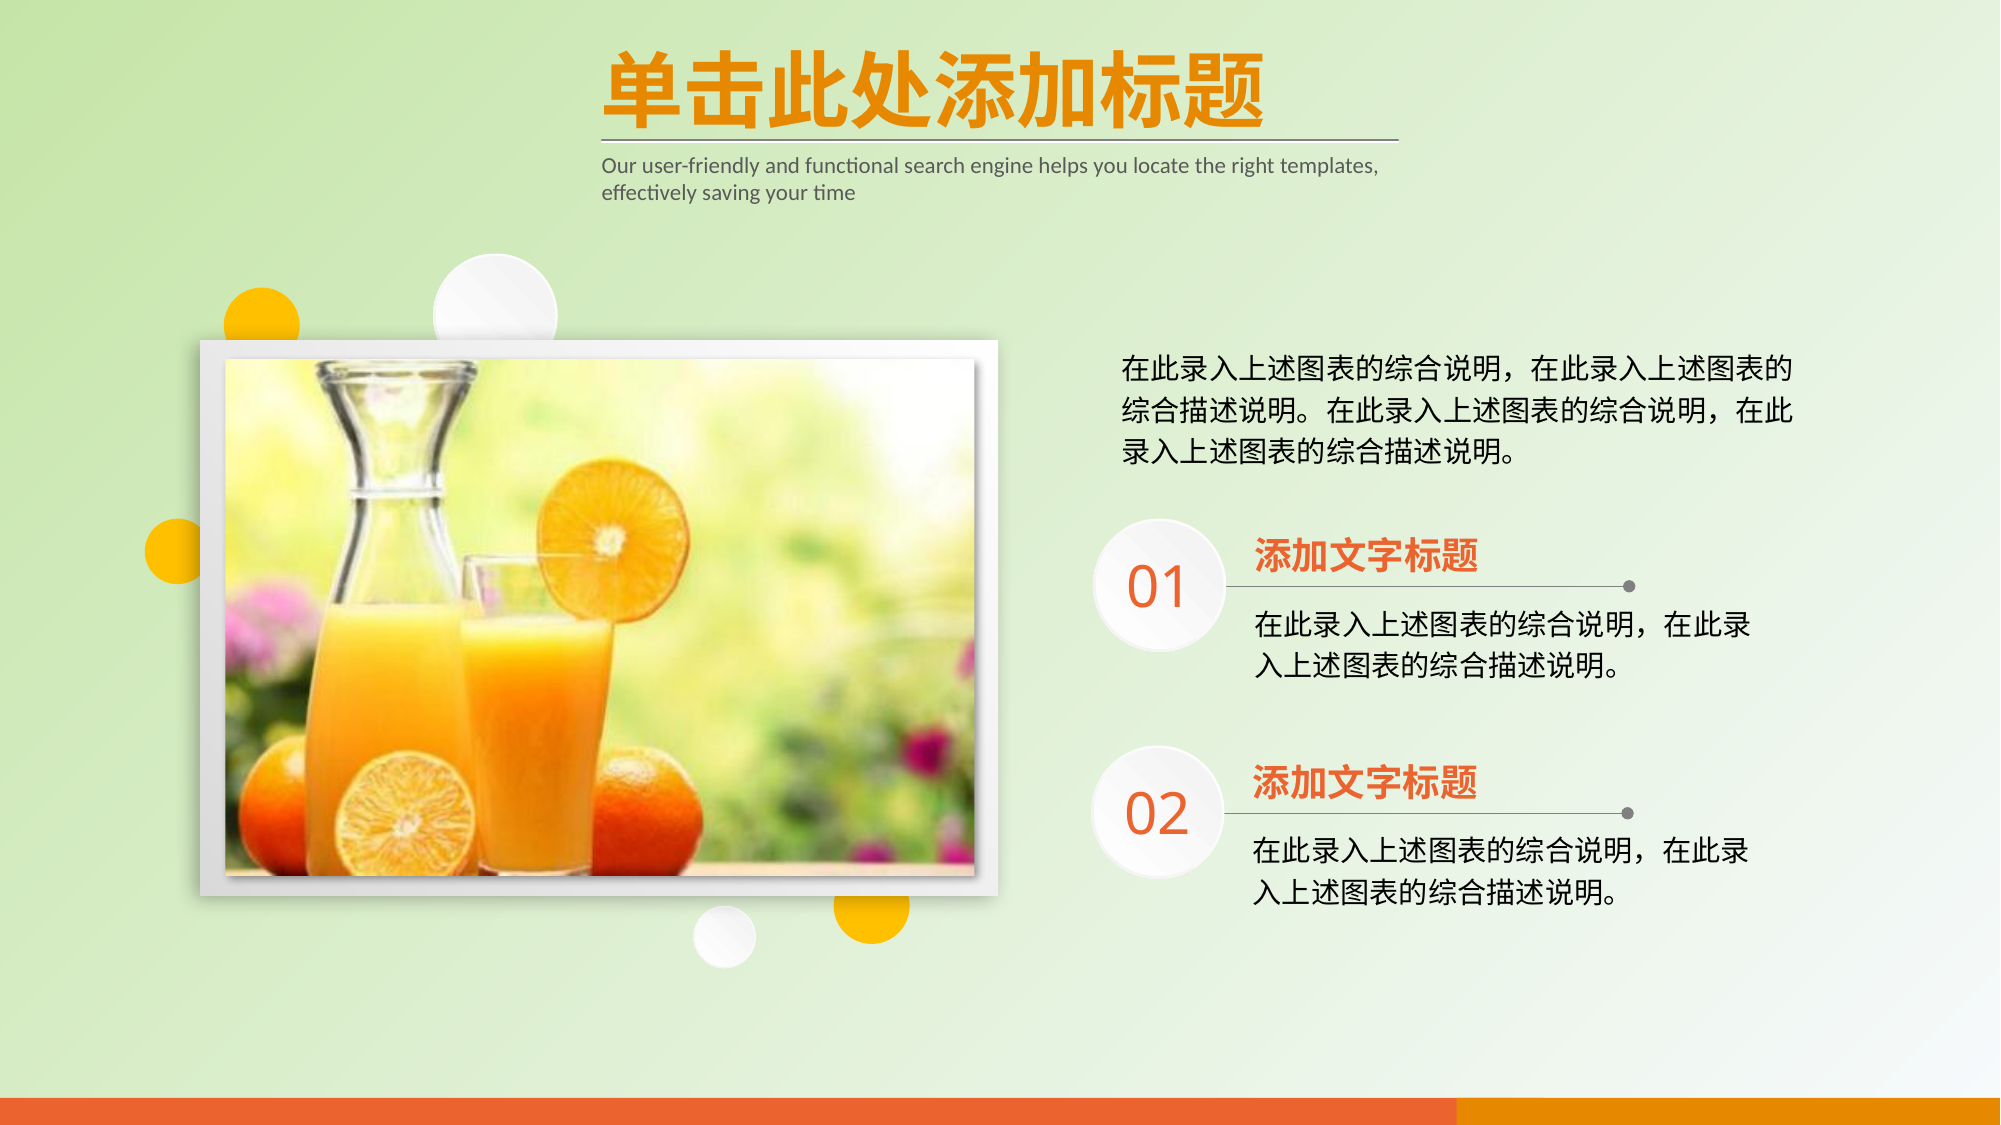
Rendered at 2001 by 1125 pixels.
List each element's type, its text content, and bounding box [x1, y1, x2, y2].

text_box [1456, 1097, 2000, 1125]
text_box 在此录入上述图表的综合说明，在此录入上述图表的综合描述说明。 [1239, 591, 1780, 691]
text_box 在此录入上述图表的综合说明，在此录入上述图表的综合描述说明。 [1237, 818, 1778, 918]
text_box 添加文字标题 [1237, 751, 1581, 812]
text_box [585, 30, 1415, 214]
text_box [200, 340, 999, 896]
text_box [833, 896, 910, 944]
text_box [1092, 518, 1227, 652]
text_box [223, 287, 300, 340]
text_box 添加文字标题 [1239, 524, 1582, 585]
text_box 在此录入上述图表的综合说明，在此录入上述图表的综合描述说明。在此录入上述图表的综合说明，在此录入上述图表的综合描述说明。 [1106, 335, 1816, 477]
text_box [693, 905, 756, 969]
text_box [144, 518, 200, 585]
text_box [1091, 745, 1225, 879]
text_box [433, 253, 558, 340]
text_box [0, 1097, 1456, 1125]
